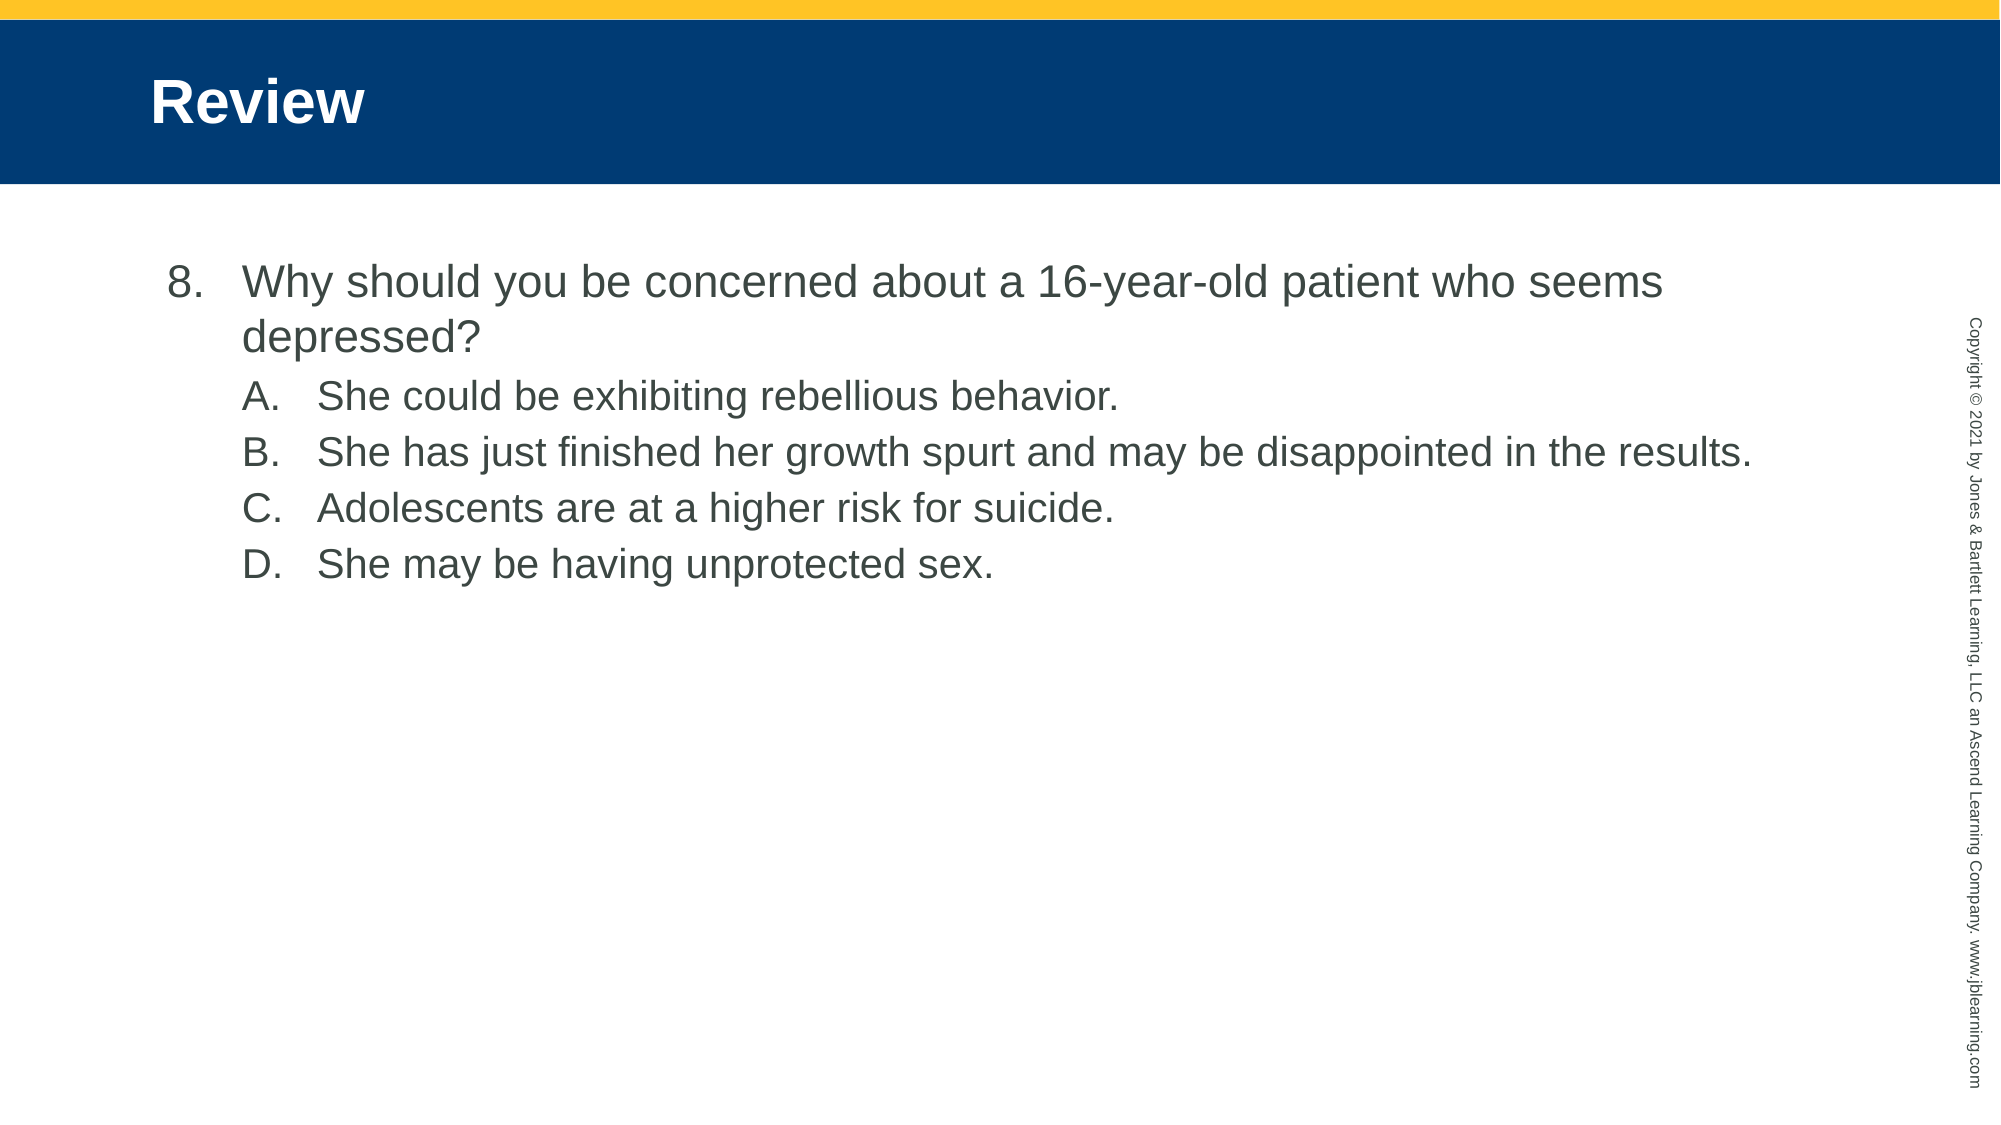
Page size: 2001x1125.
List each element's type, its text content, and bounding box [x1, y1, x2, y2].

list Why should you be concerned about a 16-year-old patient who seems depressed? She could be exhibiting rebellious behavior. She has just finished her growth spurt and may be disappointed in the results. Adolescents are at a higher risk for suicide. She may be having unprotected sex. [151, 244, 1840, 1016]
title Review [0, 19, 2000, 185]
